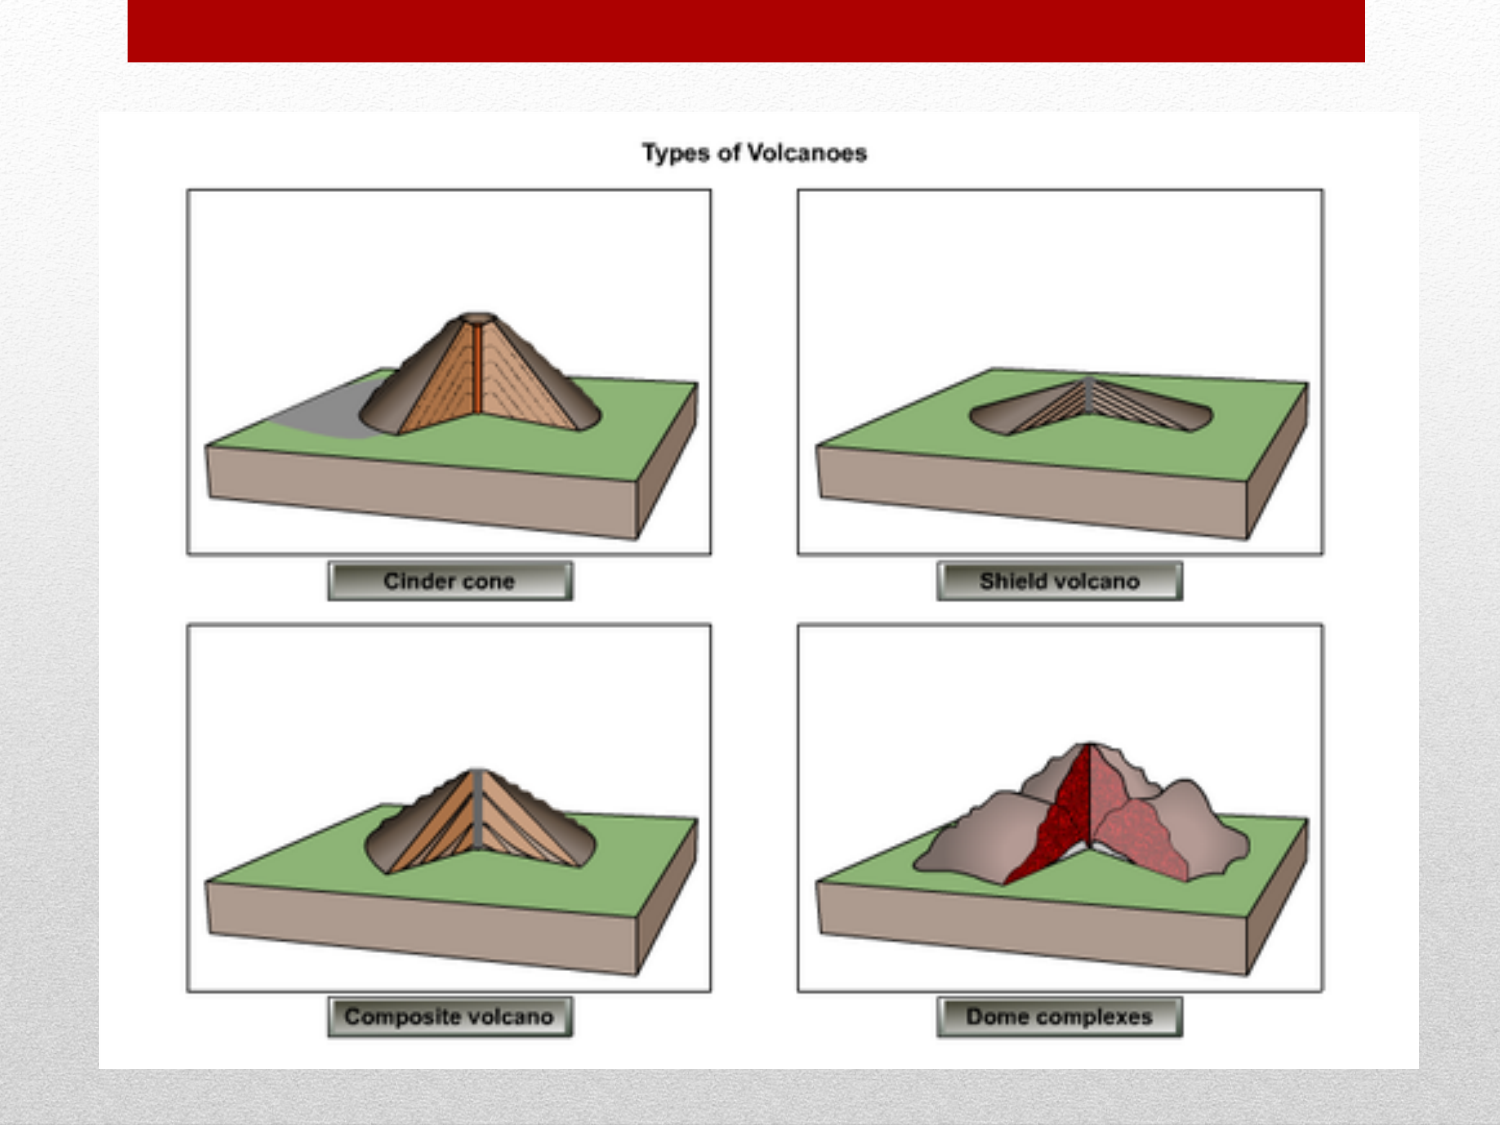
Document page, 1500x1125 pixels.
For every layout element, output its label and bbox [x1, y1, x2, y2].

picture [99, 111, 1420, 1069]
